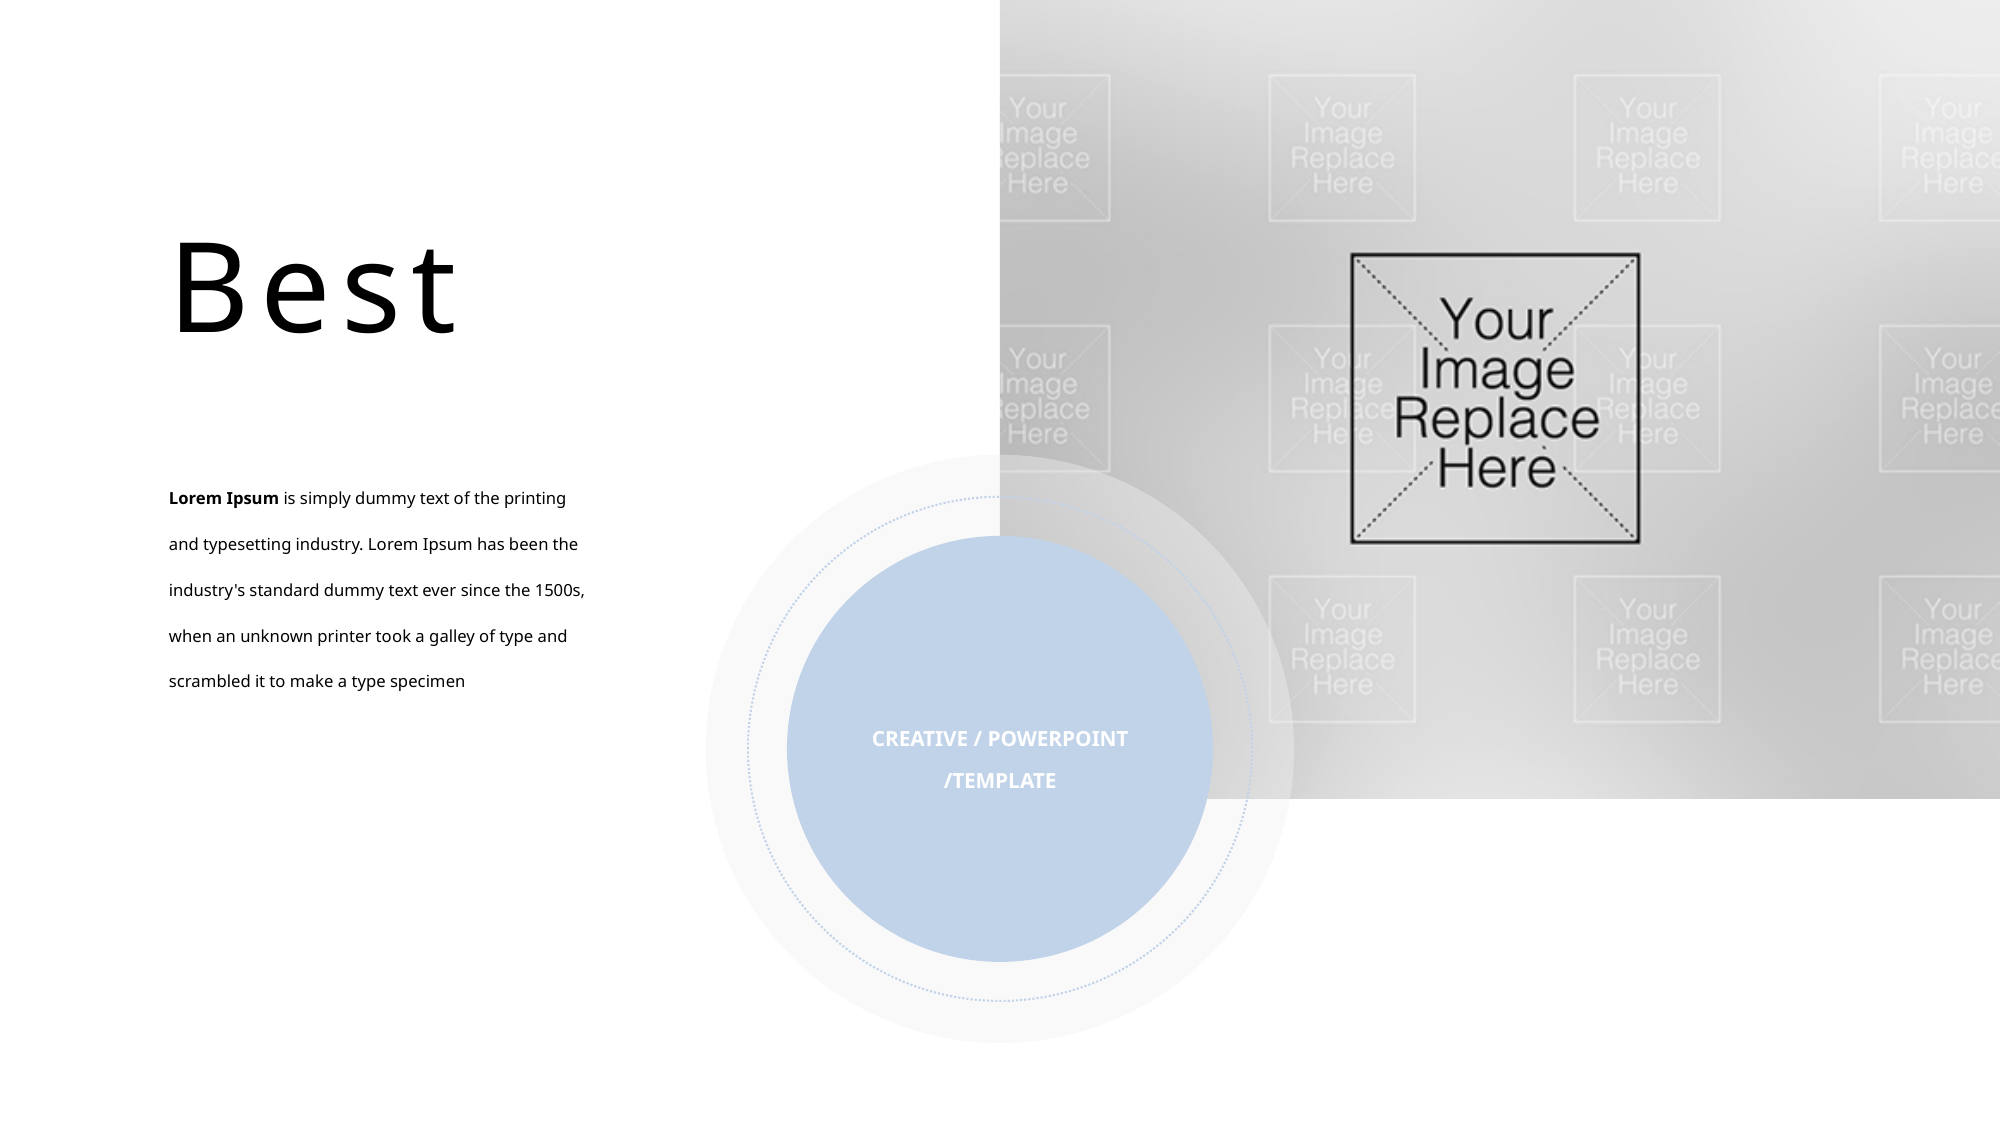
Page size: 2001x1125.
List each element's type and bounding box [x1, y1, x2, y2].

picture [999, 0, 2000, 799]
text_box [705, 454, 1295, 1043]
text_box [154, 199, 774, 694]
